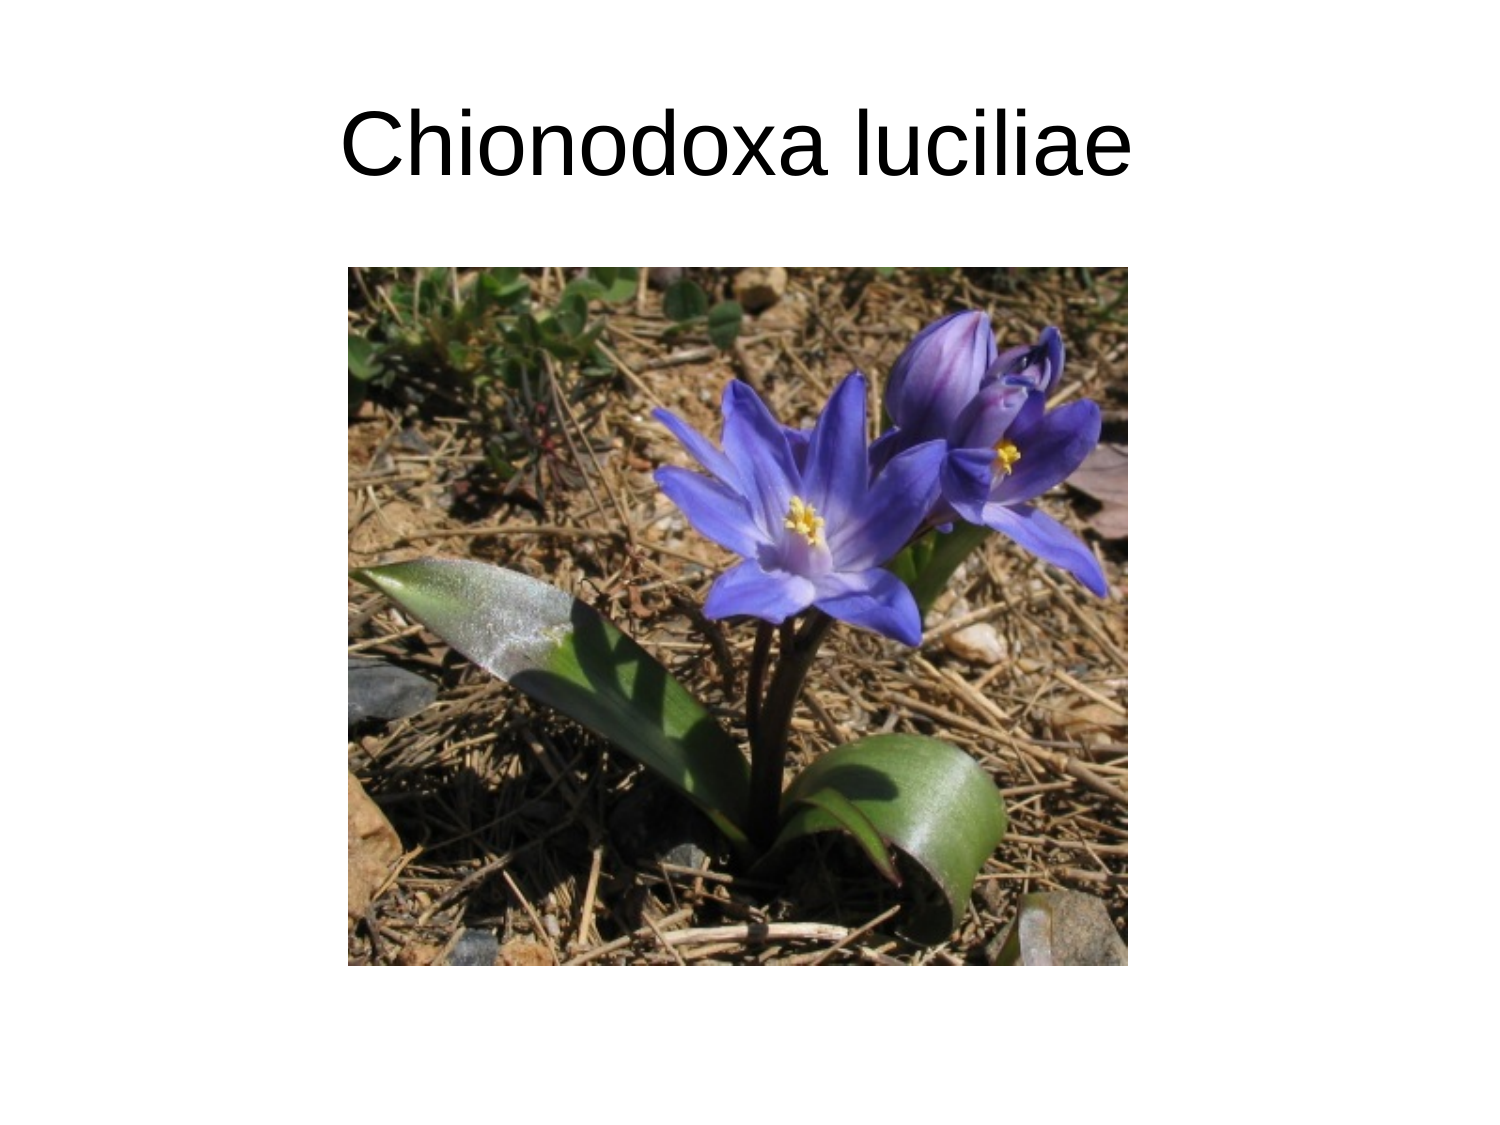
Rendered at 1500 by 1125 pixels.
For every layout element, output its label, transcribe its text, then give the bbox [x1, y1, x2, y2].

title Chionodoxa luciliae [75, 45, 1425, 233]
picture [348, 266, 1128, 967]
